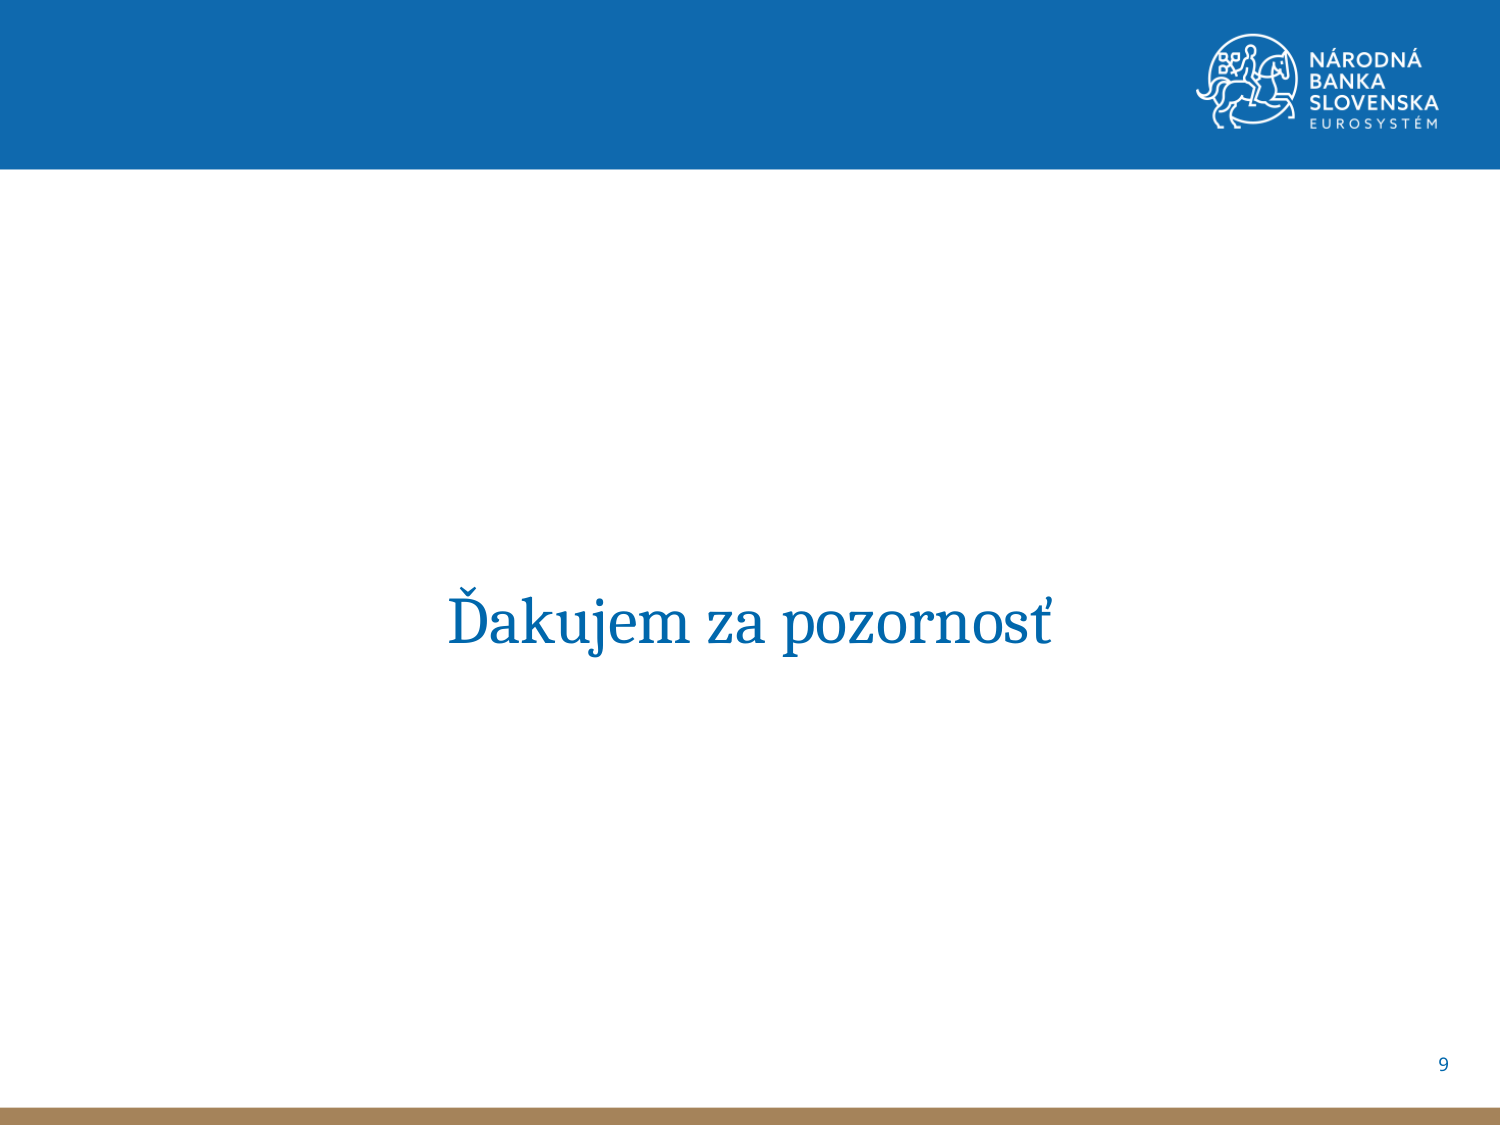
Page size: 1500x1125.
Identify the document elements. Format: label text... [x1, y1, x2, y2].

slide_number 9 [1281, 1045, 1464, 1106]
picture [0, 0, 1500, 1125]
list Ďakujem za pozornosť [103, 223, 1397, 1020]
